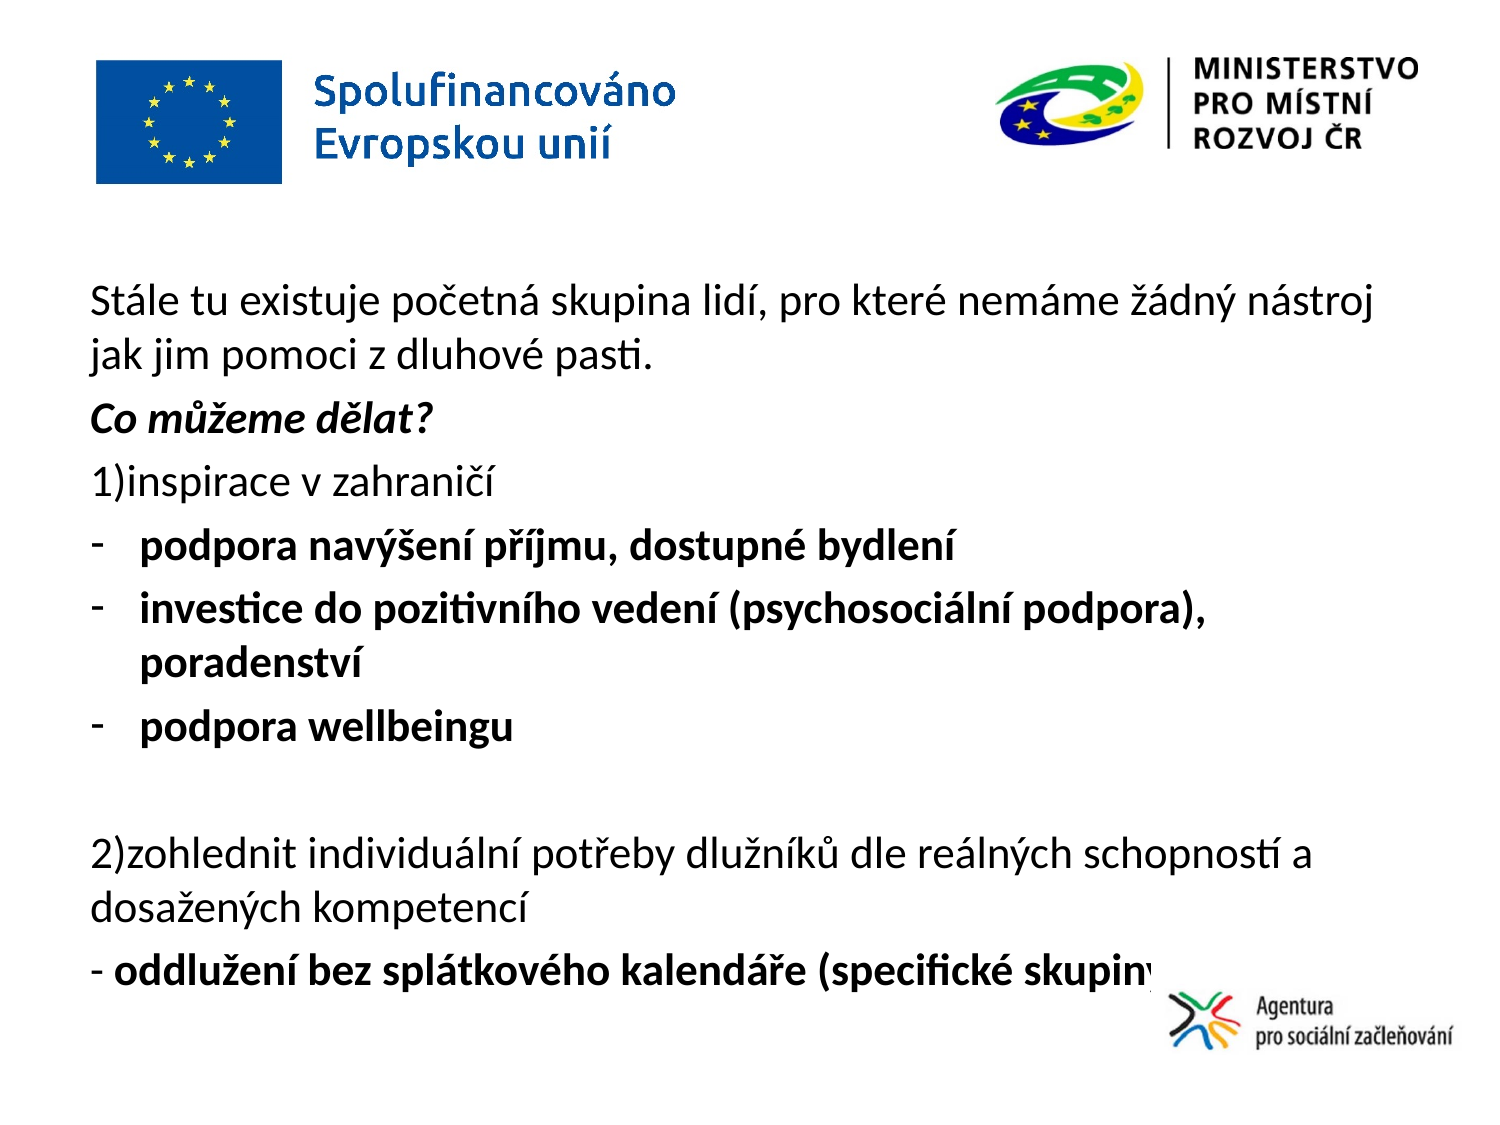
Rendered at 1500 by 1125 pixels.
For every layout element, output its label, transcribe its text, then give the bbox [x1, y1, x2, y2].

picture [1151, 950, 1483, 1111]
picture [994, 57, 1418, 150]
picture [82, 39, 699, 201]
title [75, 45, 1425, 233]
list Stále tu existuje početná skupina lidí, pro které nemáme žádný nástroj jak jim pomoci z dluhové pasti. Co můžeme dělat? 1)inspirace v zahraničí podpora navýšení příjmu, dostupné bydlení investice do pozitivního vedení (psychosociální podpora), poradenství podpora wellbeingu 2)zohlednit individuální potřeby dlužníků dle reálných schopností a dosažených kompetencí - oddlužení bez splátkového kalendáře (specifické skupiny) [75, 262, 1425, 1005]
